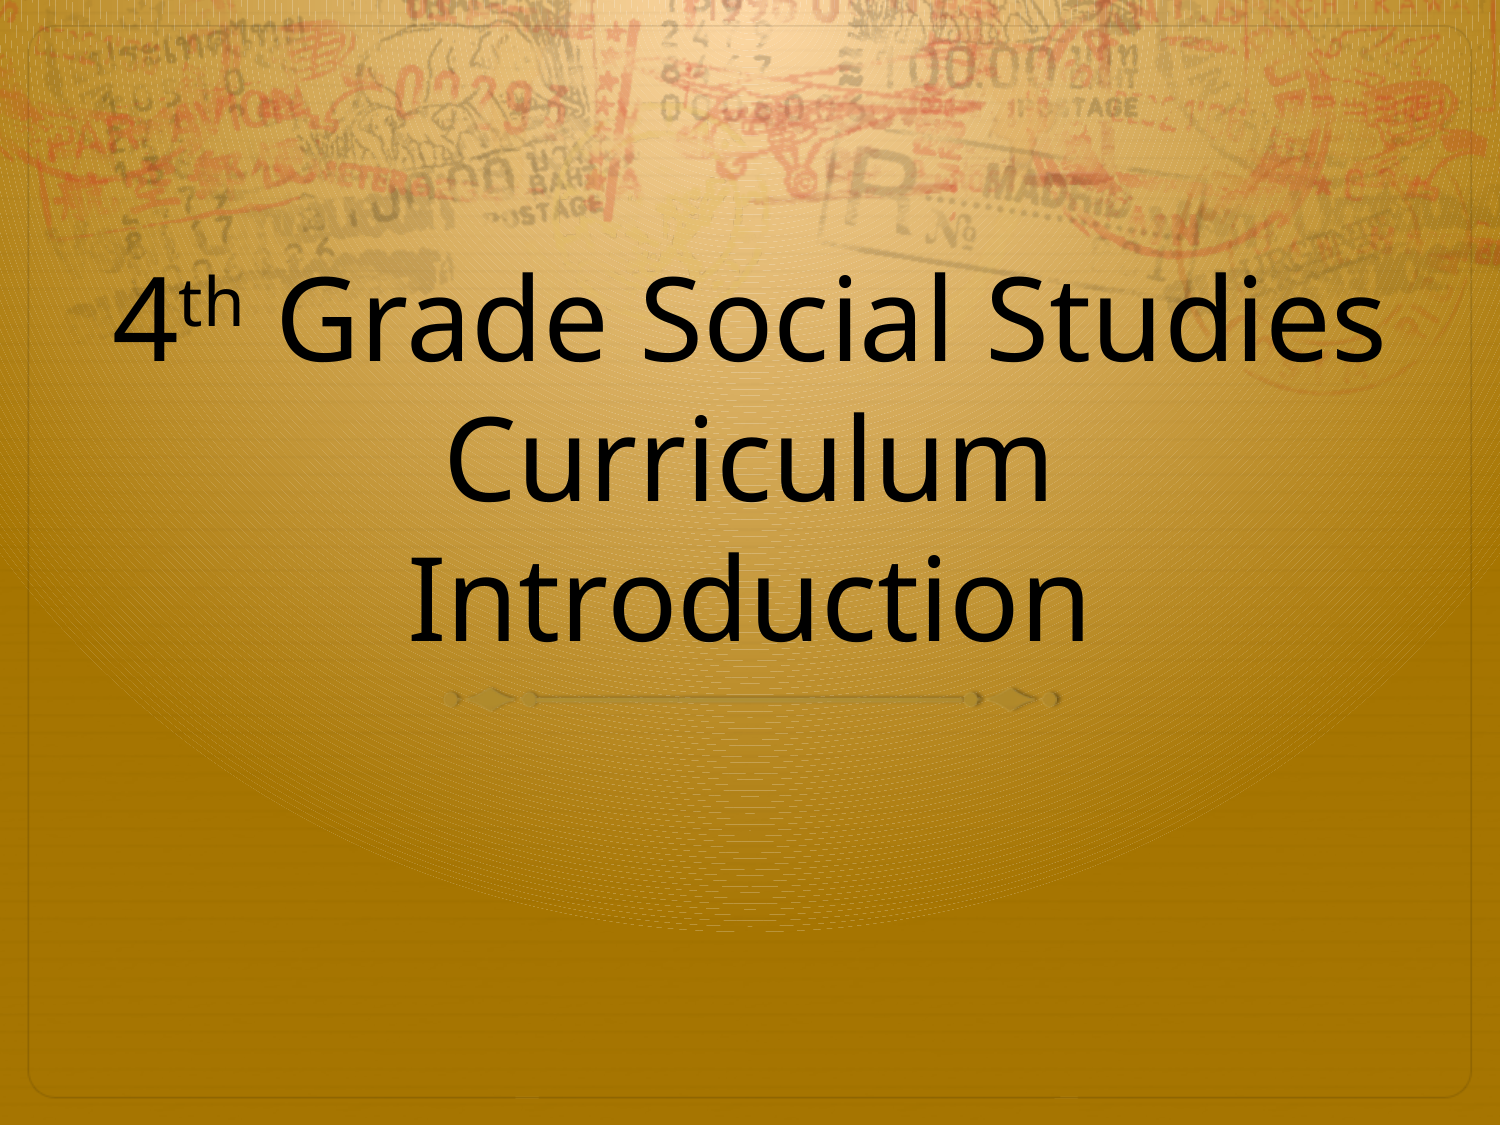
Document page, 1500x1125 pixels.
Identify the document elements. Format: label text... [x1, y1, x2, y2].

picture [0, 0, 1500, 1125]
title 4th Grade Social Studies Curriculum Introduction [93, 275, 1407, 673]
